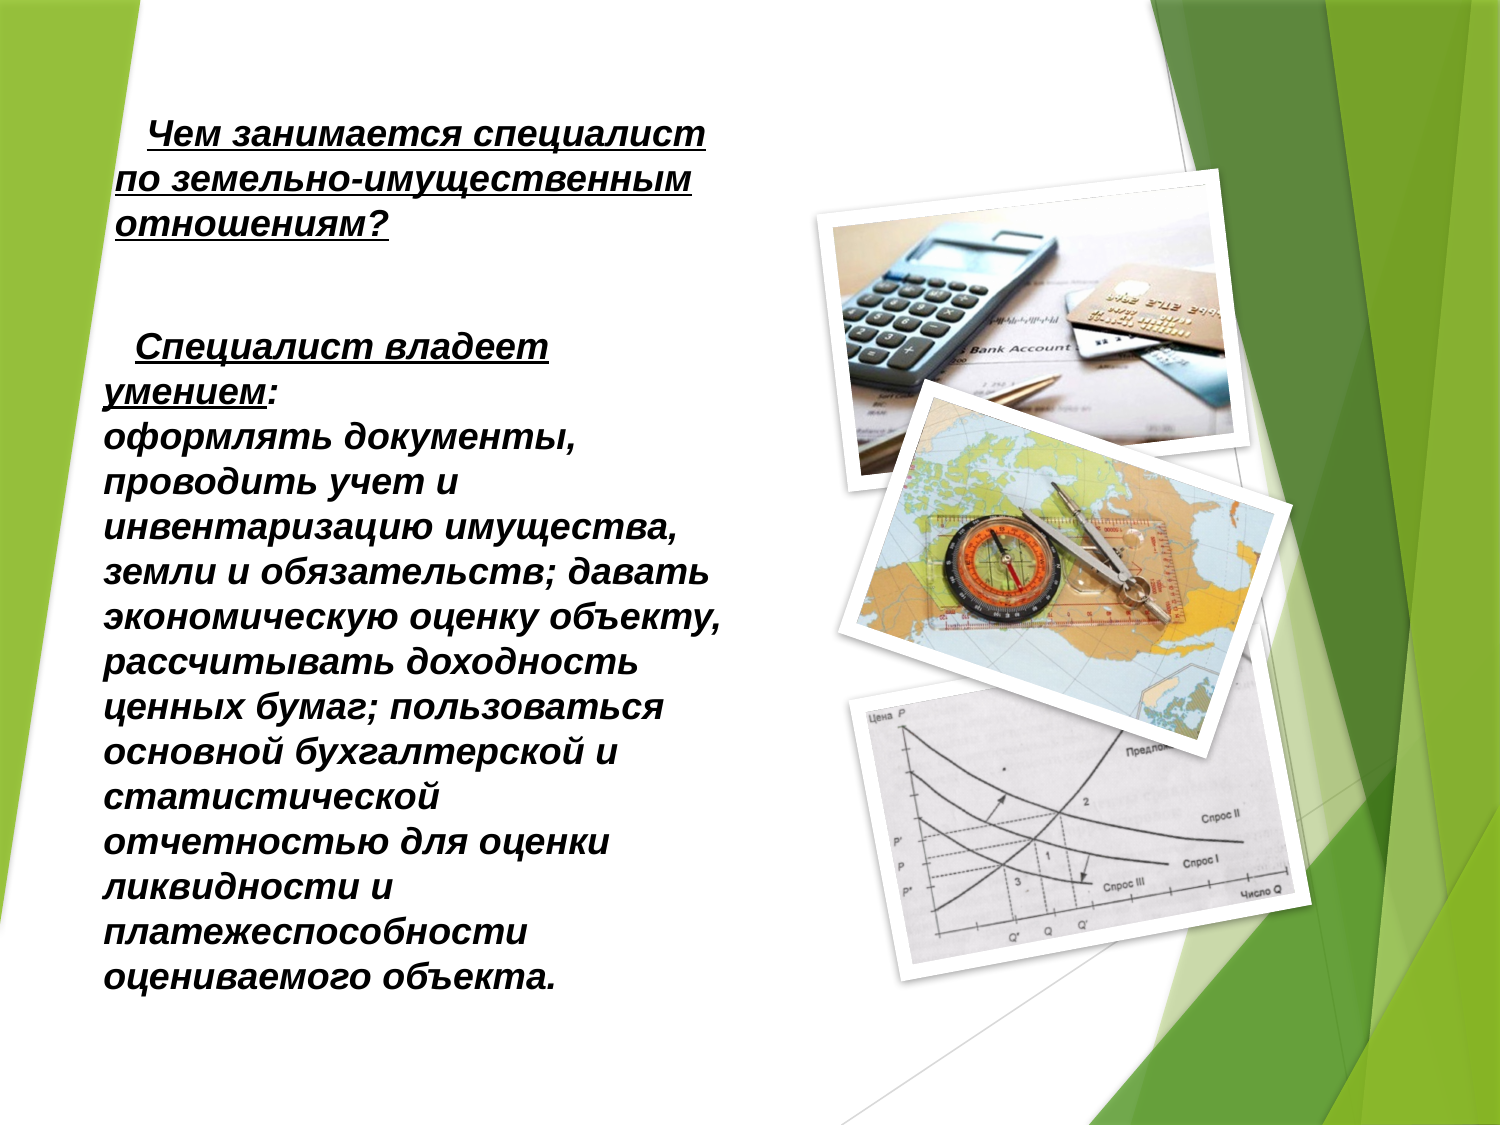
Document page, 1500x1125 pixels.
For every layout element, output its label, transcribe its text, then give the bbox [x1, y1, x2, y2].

text_box Специалист владеет умением: оформлять документы, проводить учет и инвентаризацию имущества, земли и обязательств; давать экономическую оценку объекту, рассчитывать доходность ценных бумаг; пользоваться основной бухгалтерской и статистической отчетностью для оценки ликвидности и платежеспособности оцениваемого объекта. [88, 314, 750, 1005]
picture [833, 185, 1294, 964]
text_box Чем занимается специалист по земельно-имущественным отношениям? [100, 101, 727, 252]
